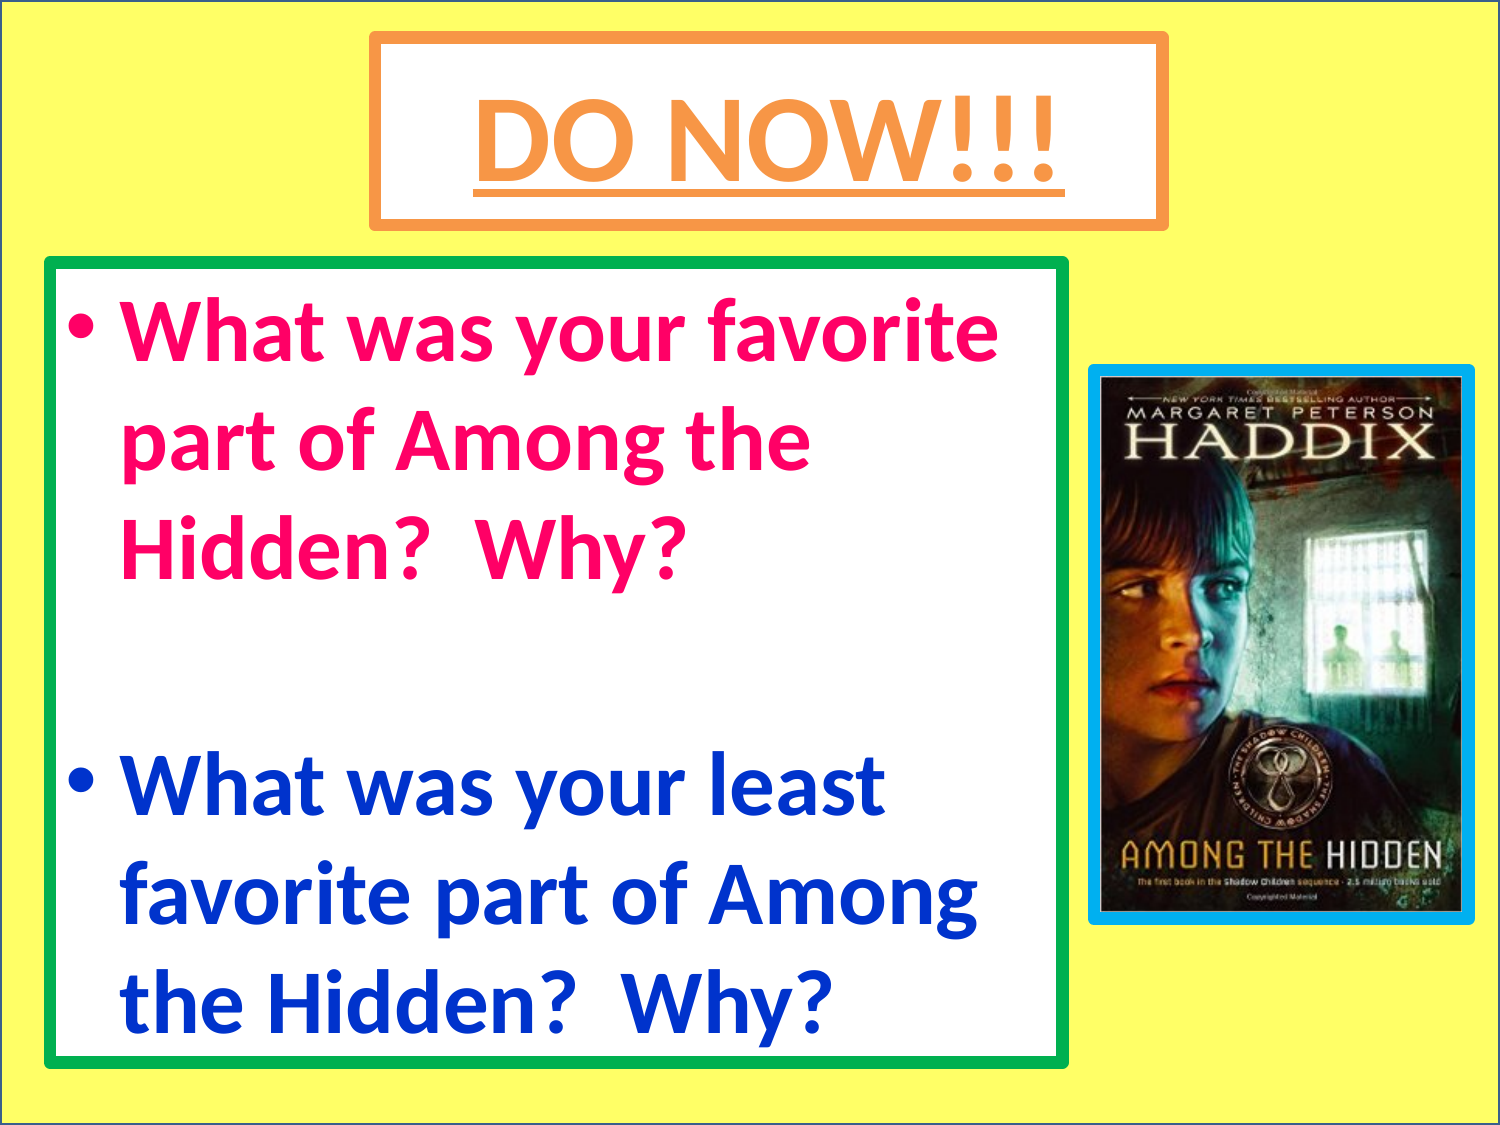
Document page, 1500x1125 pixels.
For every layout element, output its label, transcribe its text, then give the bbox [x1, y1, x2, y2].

picture [1101, 377, 1461, 911]
title DO NOW!!! [375, 37, 1163, 225]
list What was your favorite part of Among the Hidden? Why? What was your least favorite part of Among the Hidden? Why? [50, 262, 1063, 1063]
text_box [0, 0, 1500, 1125]
